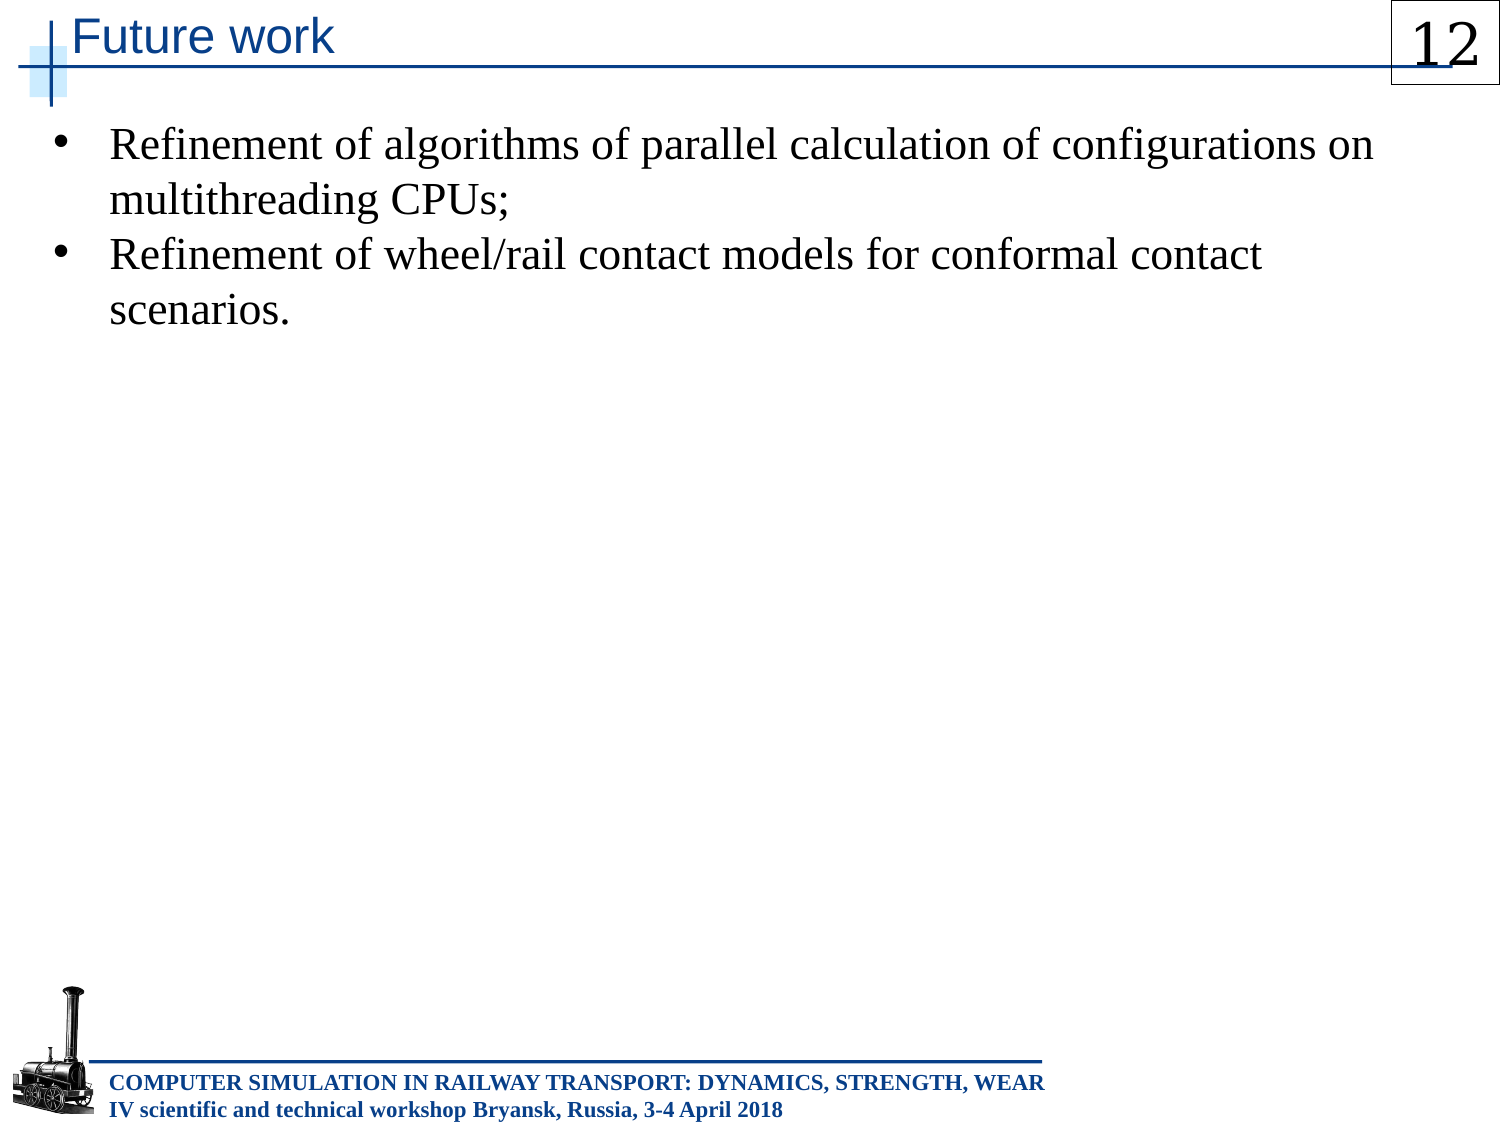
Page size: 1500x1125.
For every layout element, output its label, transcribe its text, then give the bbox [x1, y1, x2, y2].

title Future work [70, 0, 1391, 64]
picture [13, 984, 94, 1114]
text_box Refinement of algorithms of parallel calculation of configurations on multithreading CPUs; Refinement of wheel/rail contact models for conformal contact scenarios. [38, 106, 1436, 341]
text_box 12 [1391, 0, 1500, 85]
